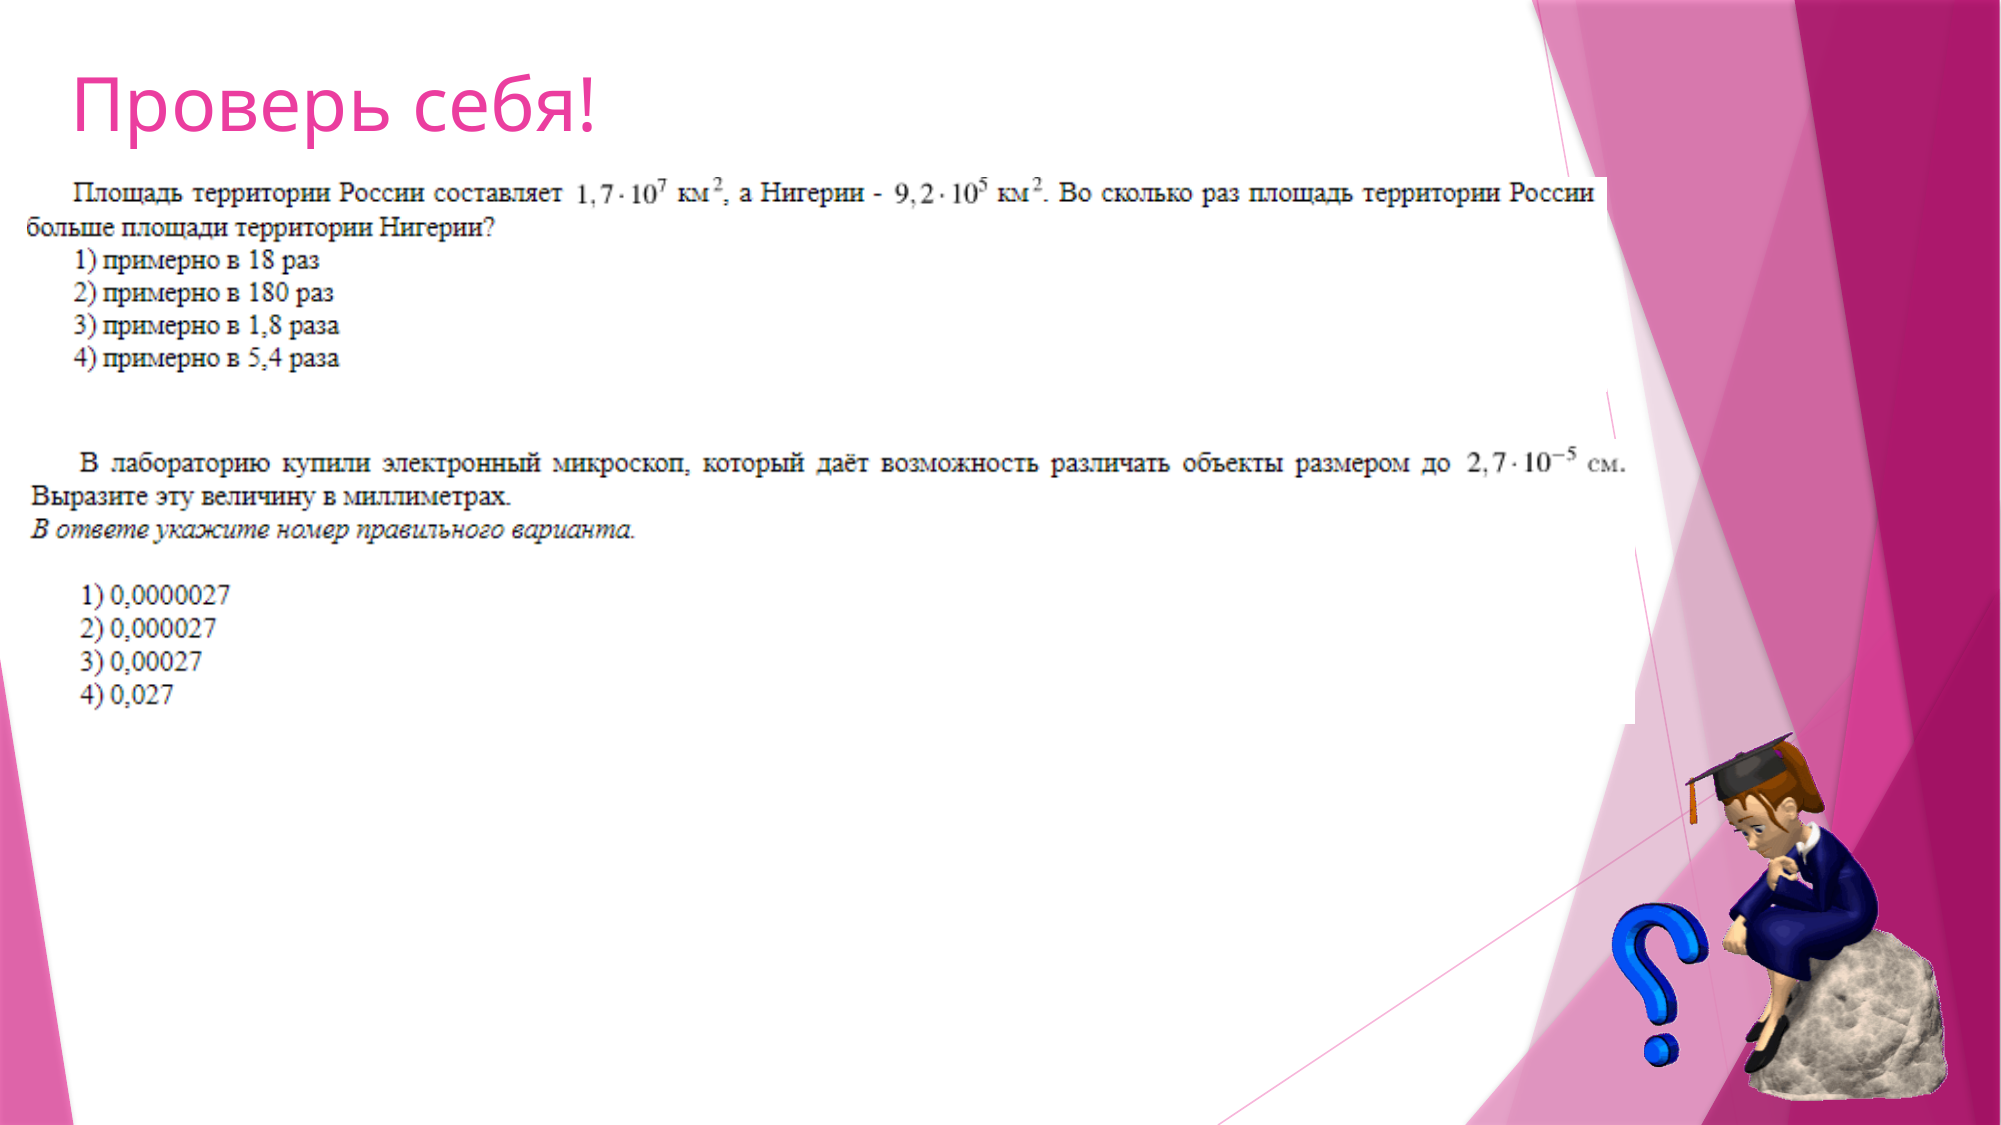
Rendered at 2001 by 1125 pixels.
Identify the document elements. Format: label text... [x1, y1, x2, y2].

title Проверь себя! [55, 48, 1466, 175]
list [27, 177, 1608, 393]
picture [27, 438, 1961, 1111]
